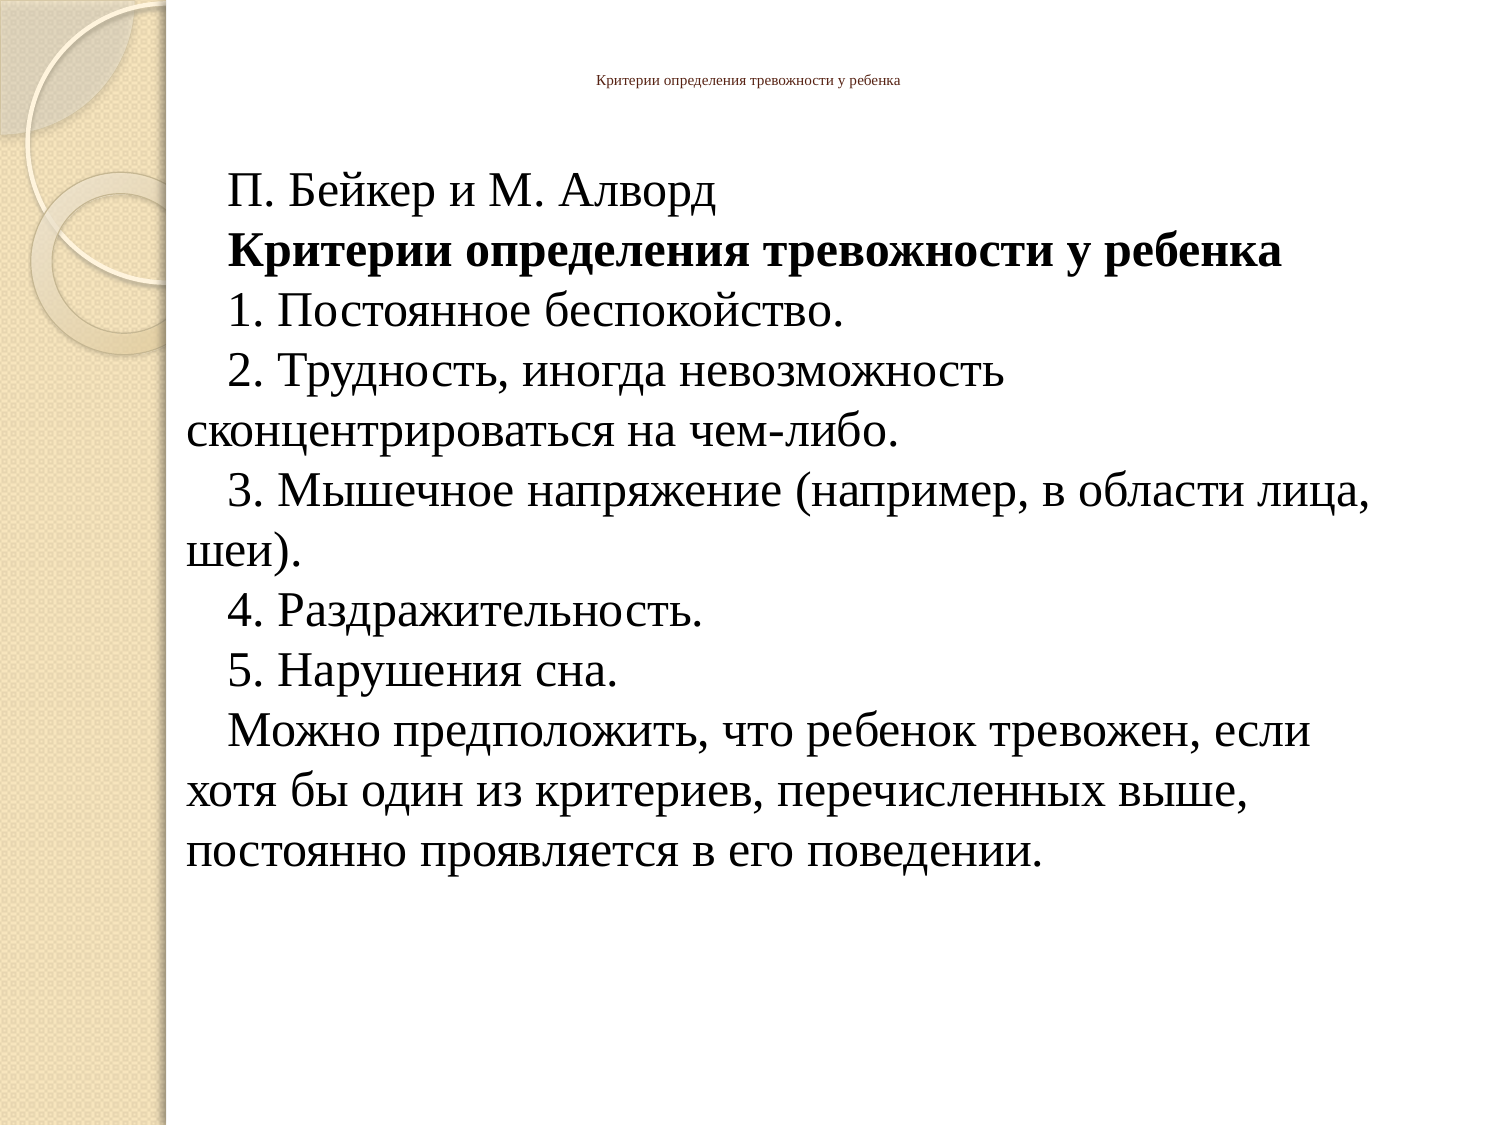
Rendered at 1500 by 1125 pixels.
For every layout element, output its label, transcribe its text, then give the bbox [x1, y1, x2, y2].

list П. Бейкер и М. Алворд Критерии определения тревожности у ребенка 1. Постоянное беспокойство. 2. Трудность, иногда невозможность сконцентрироваться на чем-либо. 3. Мышечное напряжение (например, в области лица, шеи). 4. Раздражительность. 5. Нарушения сна. Можно предположить, что ребенок тревожен, если хотя бы один из критериев, перечисленных выше, постоянно проявляется в его поведении. [171, 148, 1425, 1047]
title Критерии определения тревожности у ребенка [75, 45, 1425, 126]
